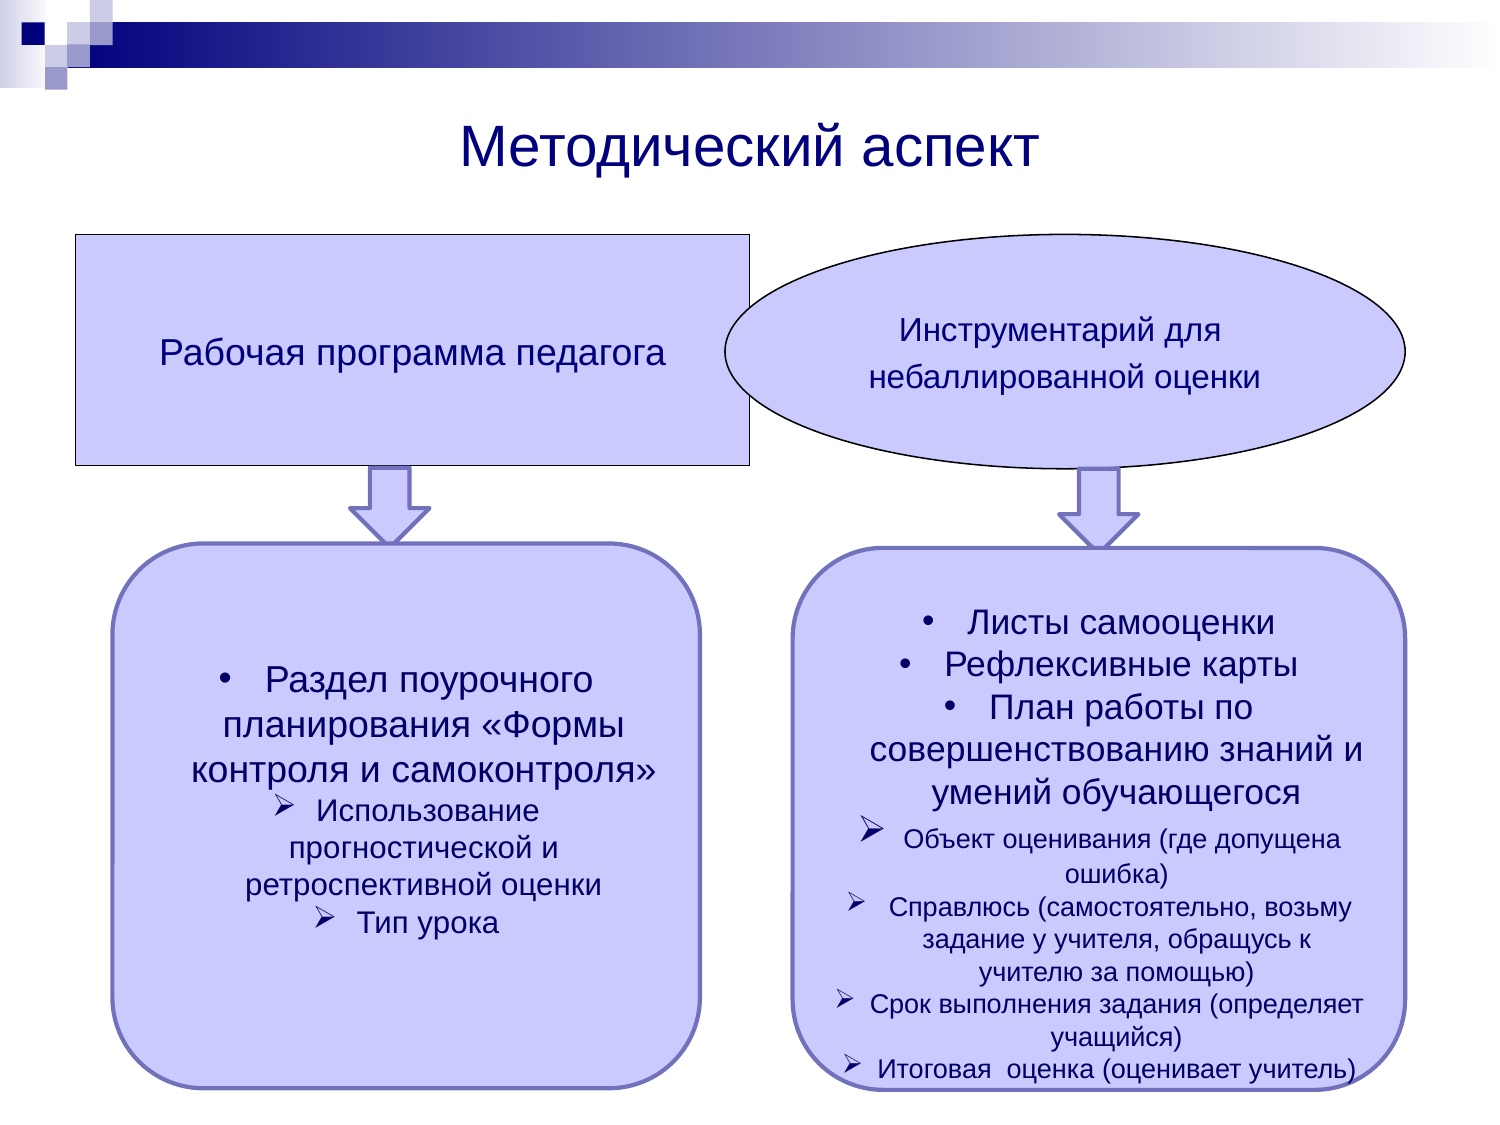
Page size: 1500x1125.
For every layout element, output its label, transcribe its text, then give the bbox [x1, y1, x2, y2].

text_box Раздел поурочного планирования «Формы контроля и самоконтроля» Использование прогностической и ретроспективной оценки Тип урока [110, 541, 703, 1091]
text_box Листы самооценки Рефлексивные карты План работы по совершенствованию знаний и умений обучающегося Объект оценивания (где допущена ошибка) Справлюсь (самостоятельно, возьму задание у учителя, обращусь к учителю за помощью) Срок выполнения задания (определяет учащийся) Итоговая оценка (оценивает учитель) [790, 545, 1408, 1092]
text_box Инструментарий для небаллированной оценки [724, 234, 1406, 469]
text_box [348, 465, 432, 541]
title Методический аспект [75, 75, 1425, 211]
list Рабочая программа педагога [75, 234, 750, 466]
text_box [1057, 466, 1141, 545]
